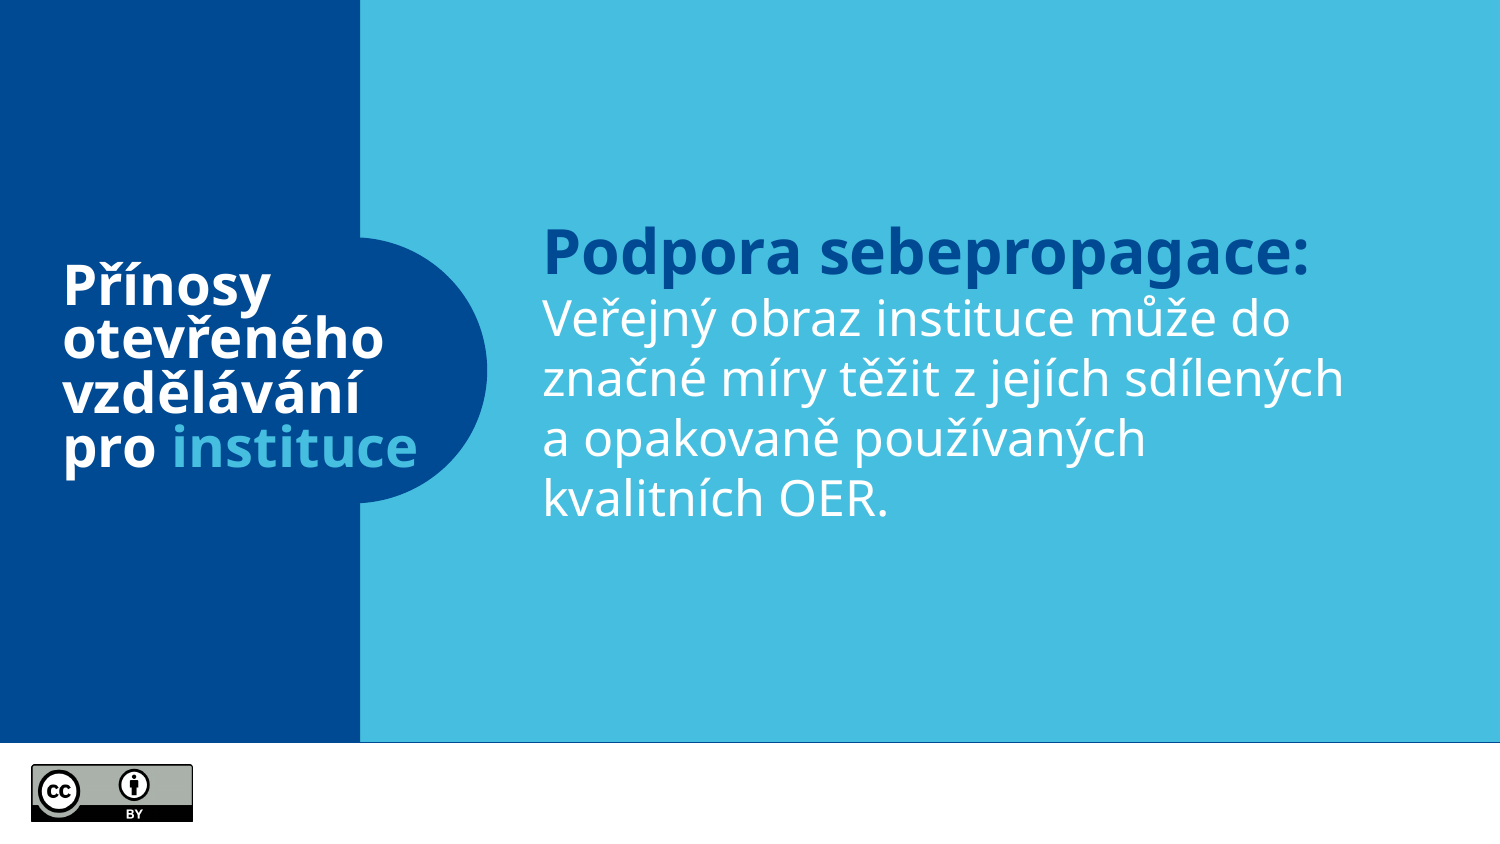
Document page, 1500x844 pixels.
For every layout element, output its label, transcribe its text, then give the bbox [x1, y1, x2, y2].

text_box Podpora sebepropagace: Veřejný obraz instituce může do značné míry těžit z jejích sdílených a opakovaně používaných kvalitních OER. [527, 196, 1396, 542]
text_box [300, 493, 405, 504]
text_box [304, 237, 401, 246]
text_box Přínosy otevřeného vzdělávání pro instituce [47, 246, 462, 493]
picture [31, 764, 193, 822]
text_box [0, 0, 361, 742]
text_box [0, 750, 1500, 844]
text_box [462, 292, 488, 448]
